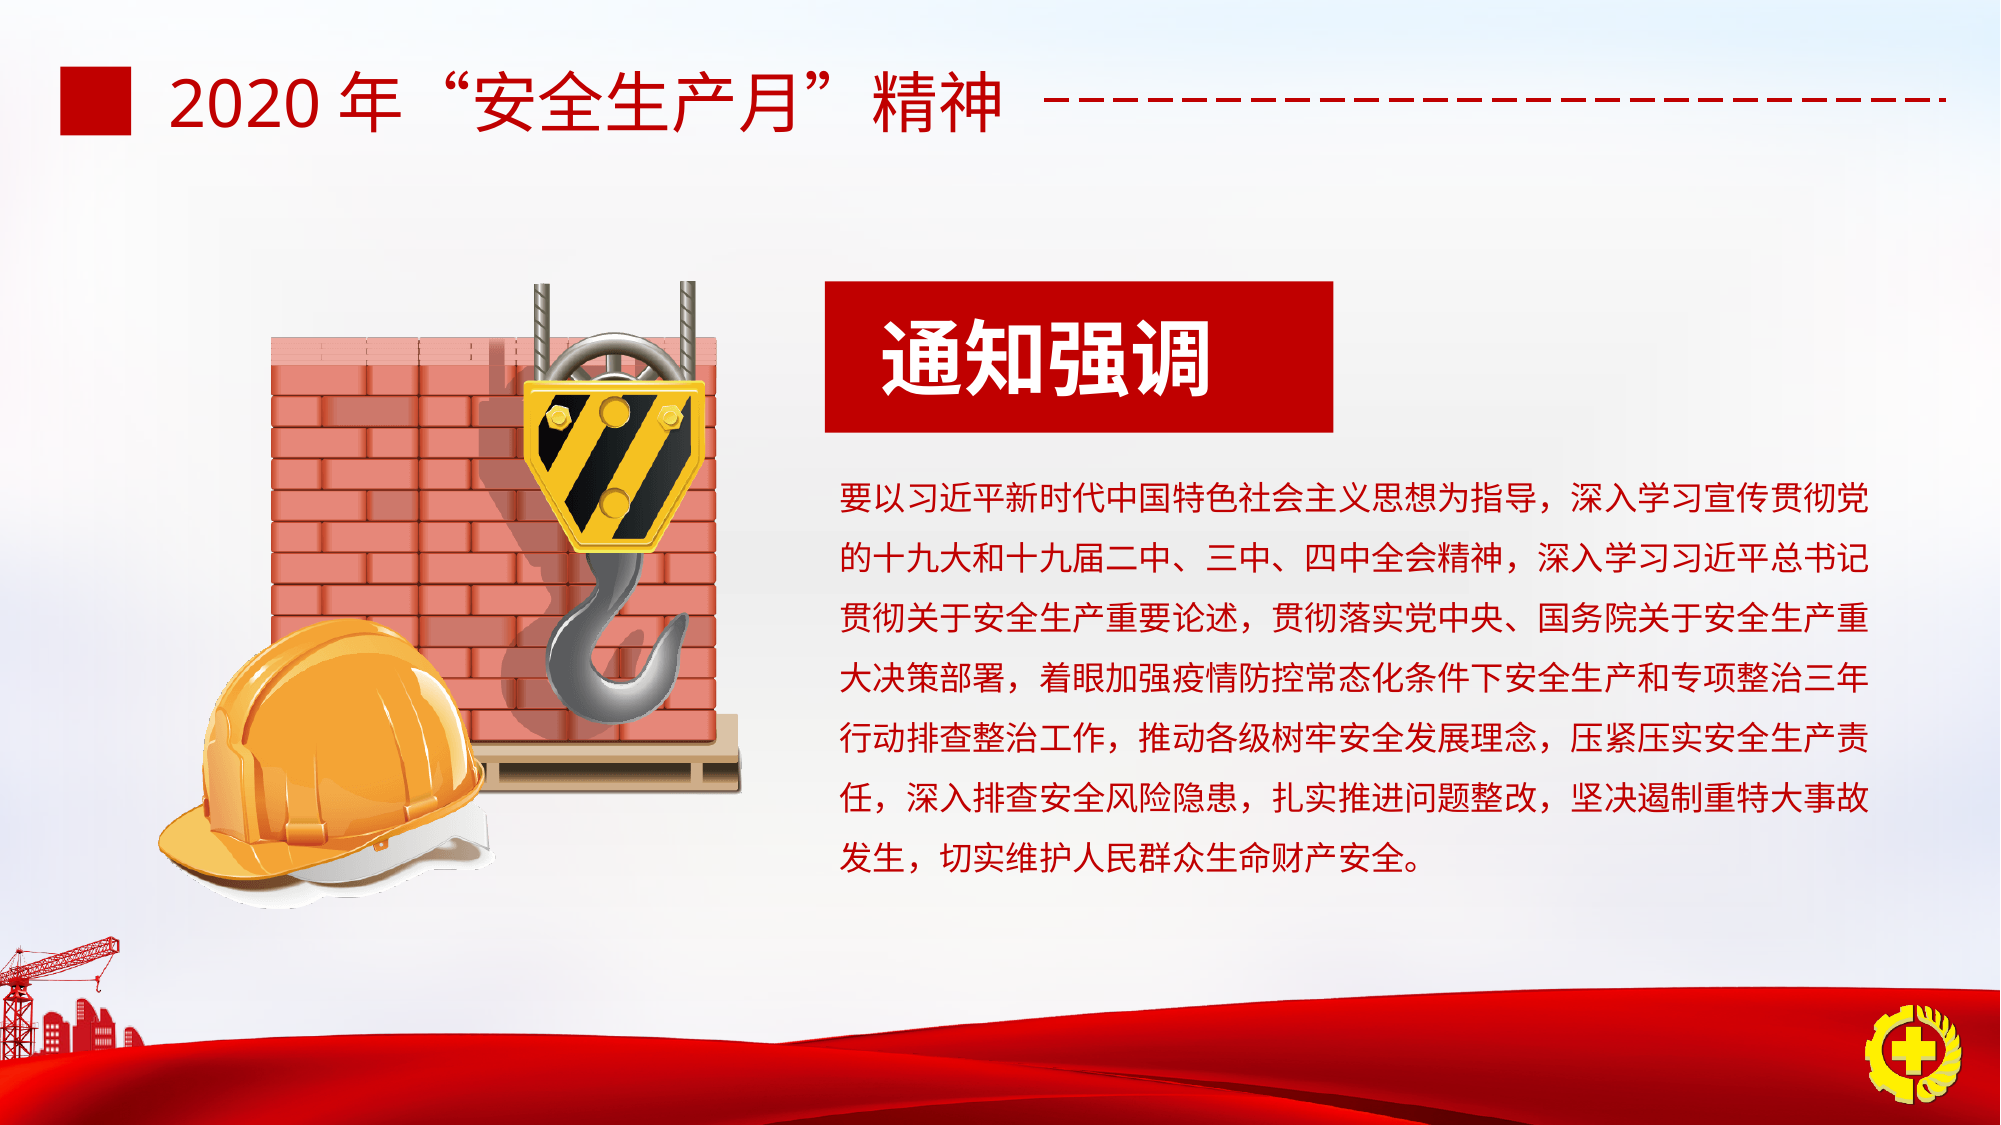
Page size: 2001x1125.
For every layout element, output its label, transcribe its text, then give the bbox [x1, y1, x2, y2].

text_box 要以习近平新时代中国特色社会主义思想为指导，深入学习宣传贯彻党的十九大和十九届二中、三中、四中全会精神，深入学习习近平总书记贯彻关于安全生产重要论述，贯彻落实党中央、国务院关于安全生产重大决策部署，着眼加强疫情防控常态化条件下安全生产和专项整治三年行动排查整治工作，推动各级树牢安全发展理念，压紧压实安全生产责任，深入排查安全风险隐患，扎实推进问题整改，坚决遏制重特大事故发生，切实维护人民群众生命财产安全。 [824, 450, 1887, 884]
picture [154, 281, 742, 909]
text_box 2020年“安全生产月”精神 [154, 53, 1703, 148]
picture [0, 890, 2001, 1125]
text_box 通知强调 [865, 298, 1293, 414]
text_box [59, 66, 132, 136]
text_box [824, 280, 1334, 434]
